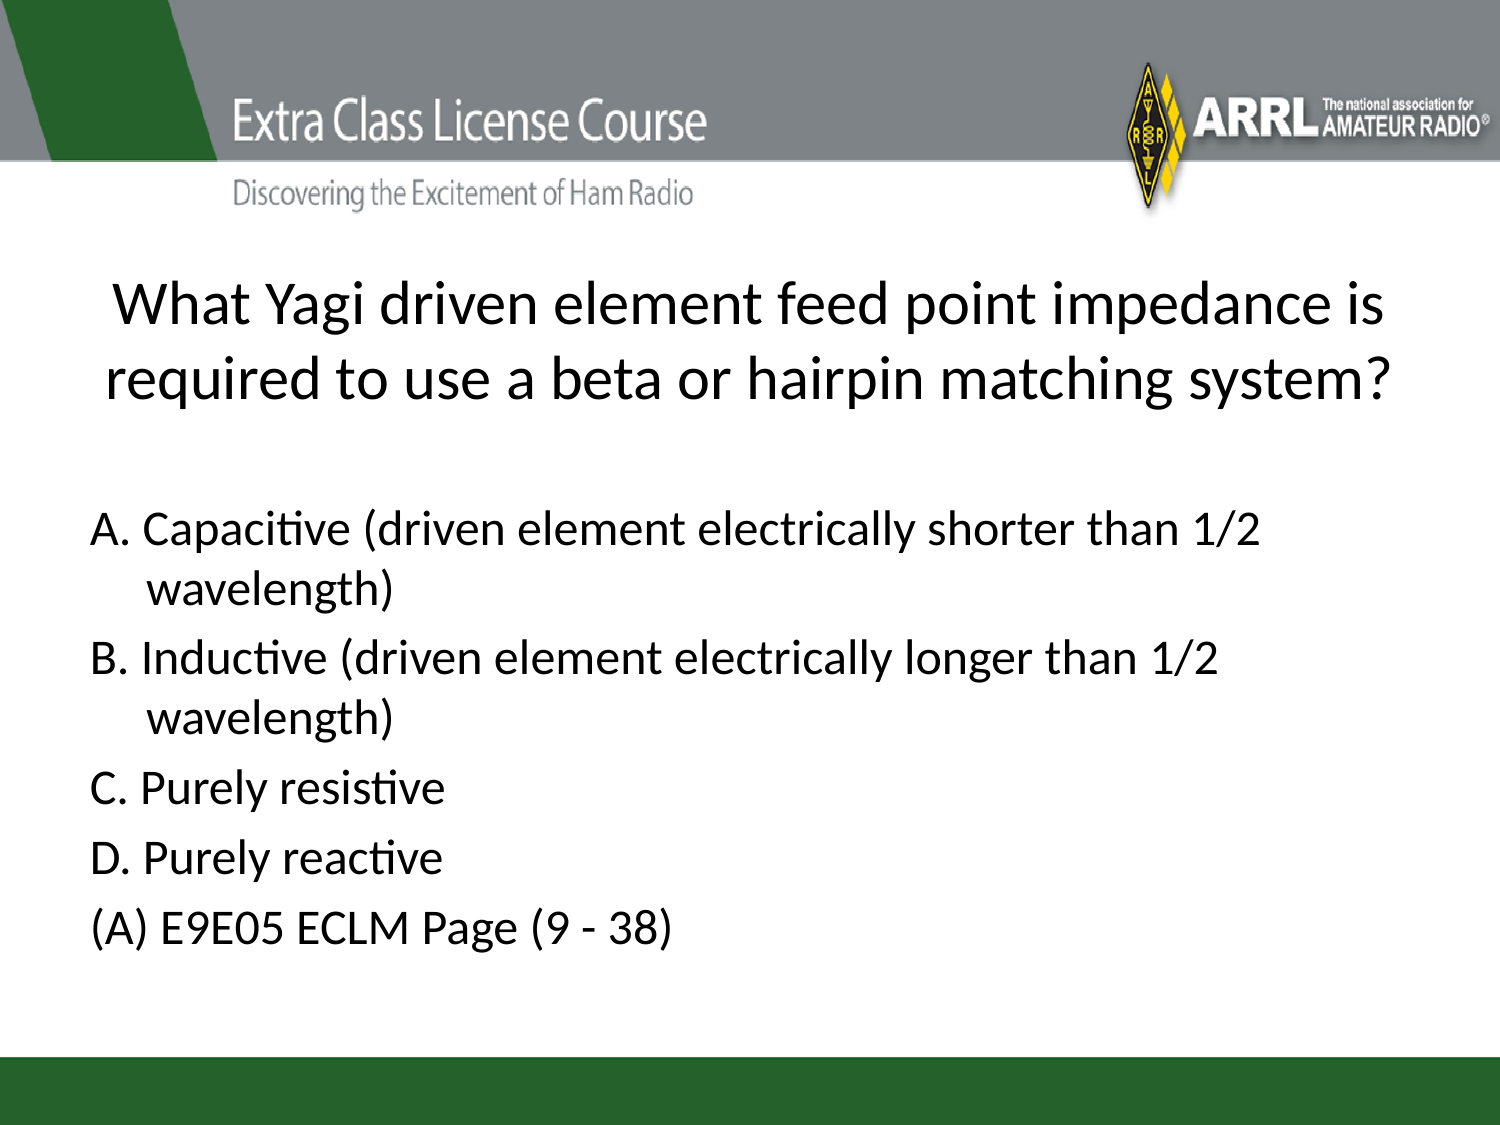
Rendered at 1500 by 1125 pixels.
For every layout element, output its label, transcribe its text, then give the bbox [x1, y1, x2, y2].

list A. Capacitive (driven element electrically shorter than 1/2 wavelength) B. Inductive (driven element electrically longer than 1/2 wavelength) C. Purely resistive D. Purely reactive (A) E9E05 ECLM Page (9 - 38) [75, 487, 1425, 1005]
title What Yagi driven element feed point impedance is required to use a beta or hairpin matching system? [75, 254, 1425, 435]
picture [0, 0, 1500, 1125]
